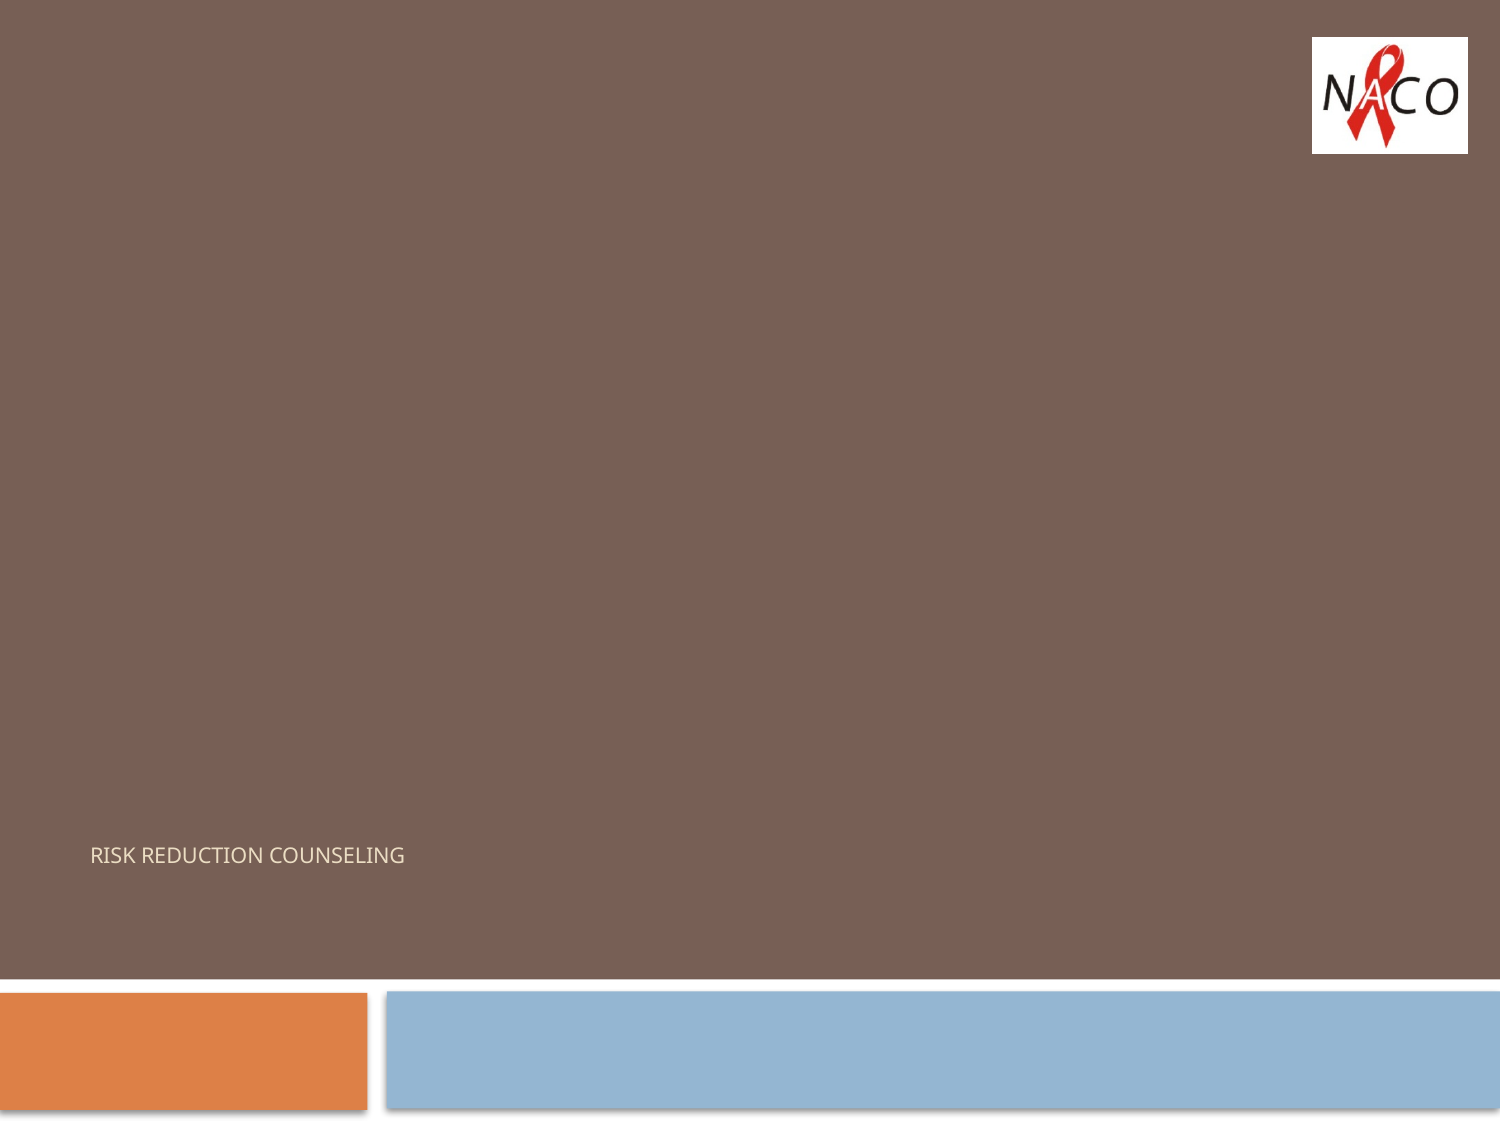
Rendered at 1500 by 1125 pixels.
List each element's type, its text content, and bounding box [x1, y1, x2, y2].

title RISK REDUCTION COUNSELING [74, 624, 1451, 876]
picture [1312, 37, 1468, 154]
